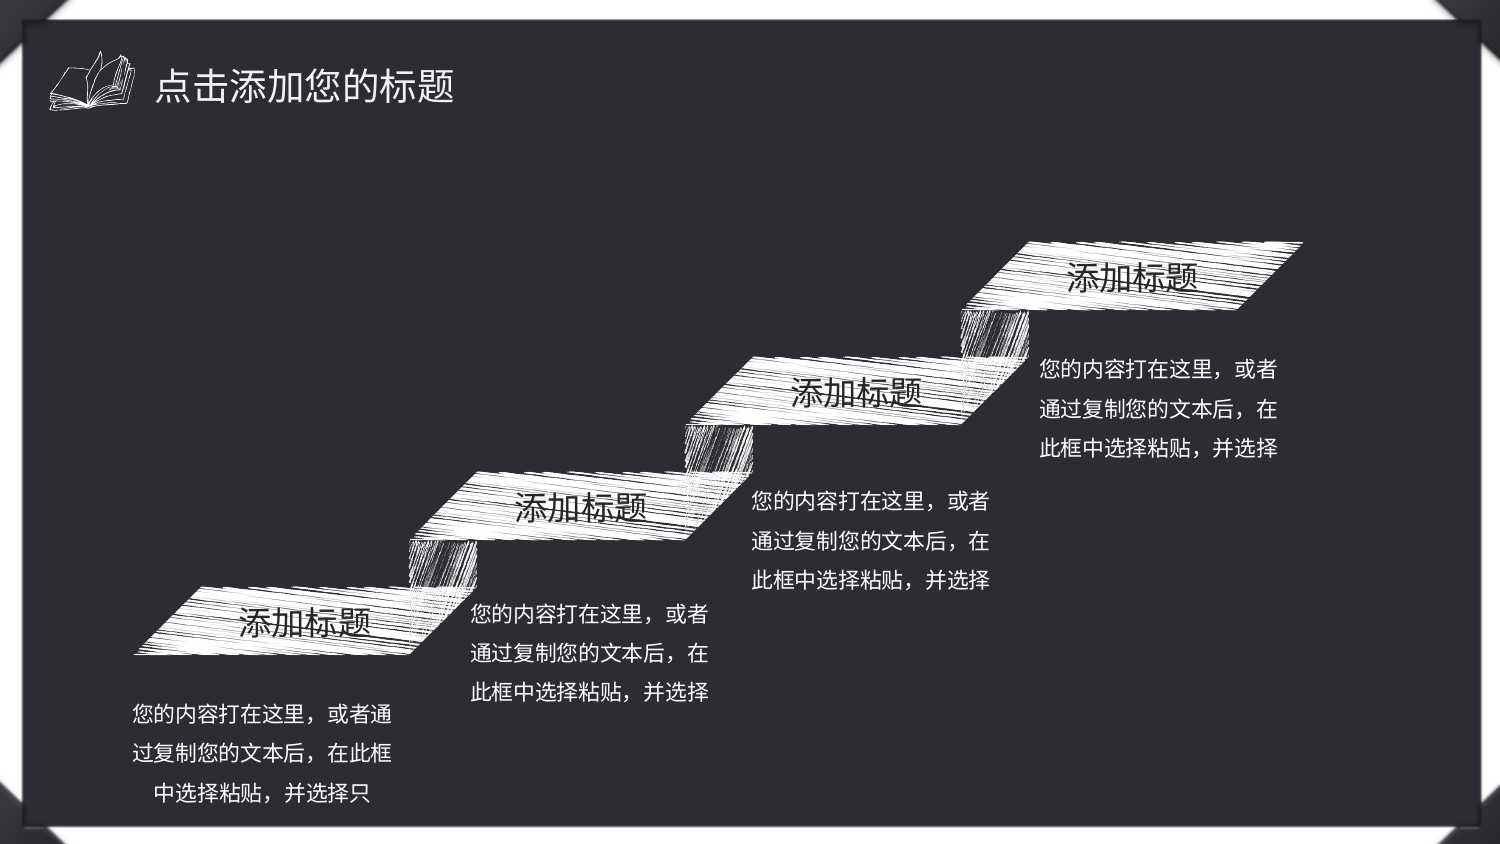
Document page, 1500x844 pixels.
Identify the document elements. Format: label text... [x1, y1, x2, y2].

text_box [49, 50, 136, 111]
text_box 添加标题 [408, 470, 683, 542]
text_box 点击添加您的标题 [139, 55, 513, 116]
text_box 您的内容打在这里，或者通过复制您的文本后，在此框中选择粘贴，并选择 [460, 583, 719, 709]
text_box 添加标题 [684, 355, 959, 427]
text_box 添加标题 [960, 240, 1308, 312]
text_box 您的内容打在这里，或者通过复制您的文本后，在此框中选择粘贴，并选择 [741, 471, 1001, 597]
text_box 您的内容打在这里，或者通过复制您的文本后，在此框中选择粘贴，并选择只 [116, 683, 409, 810]
text_box [407, 539, 479, 658]
picture [0, 0, 1500, 844]
text_box [683, 424, 755, 543]
text_box 您的内容打在这里，或者通过复制您的文本后，在此框中选择粘贴，并选择 [1029, 338, 1288, 465]
text_box 添加标题 [130, 585, 407, 657]
text_box [959, 309, 1031, 428]
